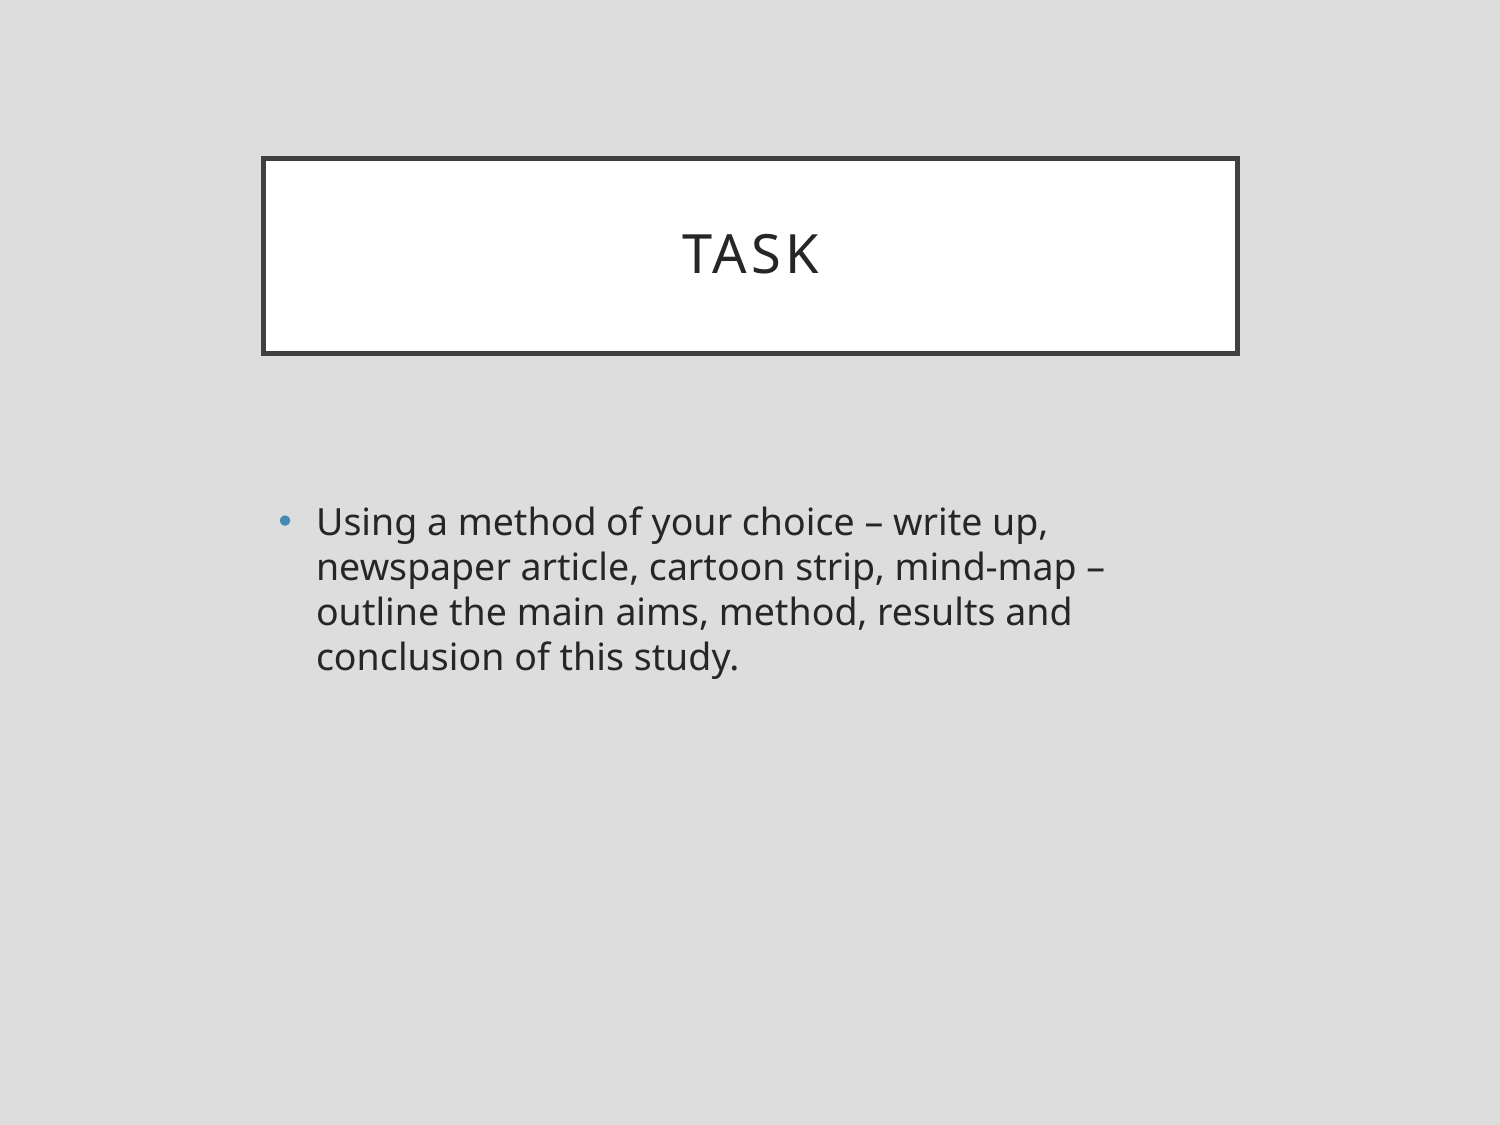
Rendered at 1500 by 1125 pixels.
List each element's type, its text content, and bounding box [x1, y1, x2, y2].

list Using a method of your choice – write up, newspaper article, cartoon strip, mind-map – outline the main aims, method, results and conclusion of this study. [263, 490, 1238, 942]
title TASK [261, 156, 1240, 356]
